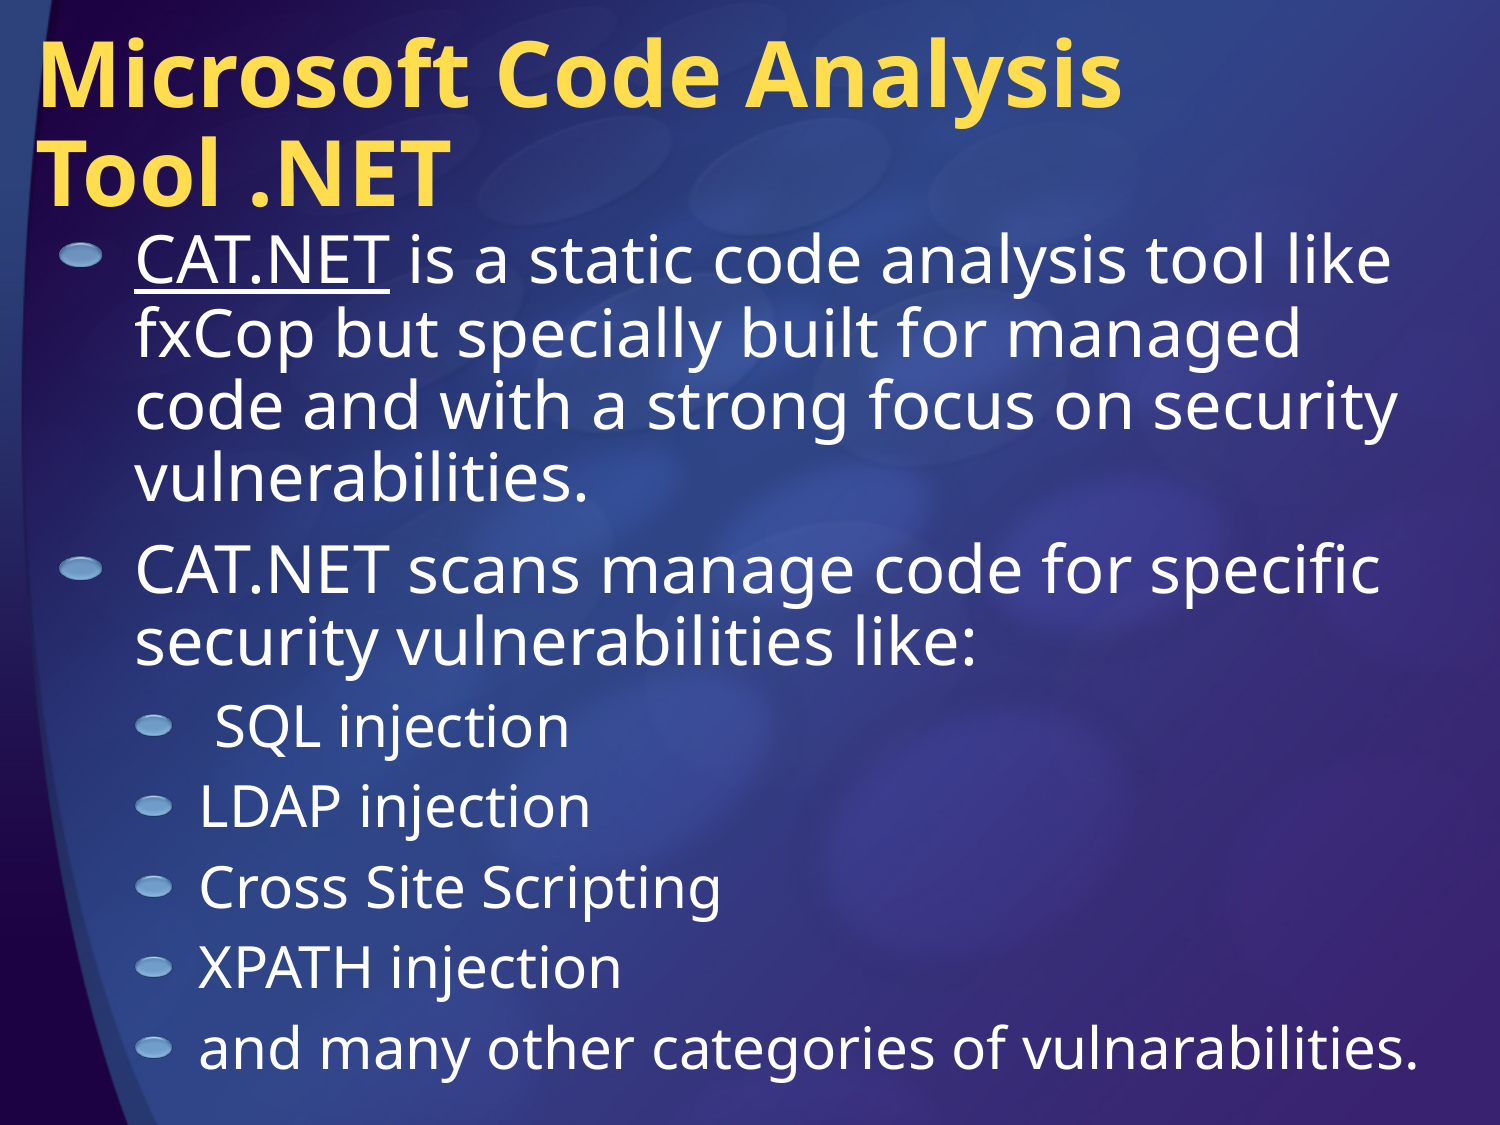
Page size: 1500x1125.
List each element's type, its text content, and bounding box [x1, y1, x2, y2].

picture [134, 1035, 173, 1059]
picture [134, 874, 173, 898]
list CAT.NET is a static code analysis tool like fxCop but specially built for managed code and with a strong focus on security vulnerabilities. CAT.NET scans manage code for specific security vulnerabilities like: SQL injection LDAP injection Cross Site Scripting XPATH injection and many other categories of vulnarabilities. [43, 210, 1449, 1125]
picture [58, 555, 103, 581]
picture [134, 794, 173, 817]
picture [134, 713, 173, 737]
picture [0, 0, 1500, 1125]
picture [134, 955, 173, 978]
title Microsoft Code Analysis Tool .NET [20, 20, 1477, 136]
picture [58, 241, 103, 268]
